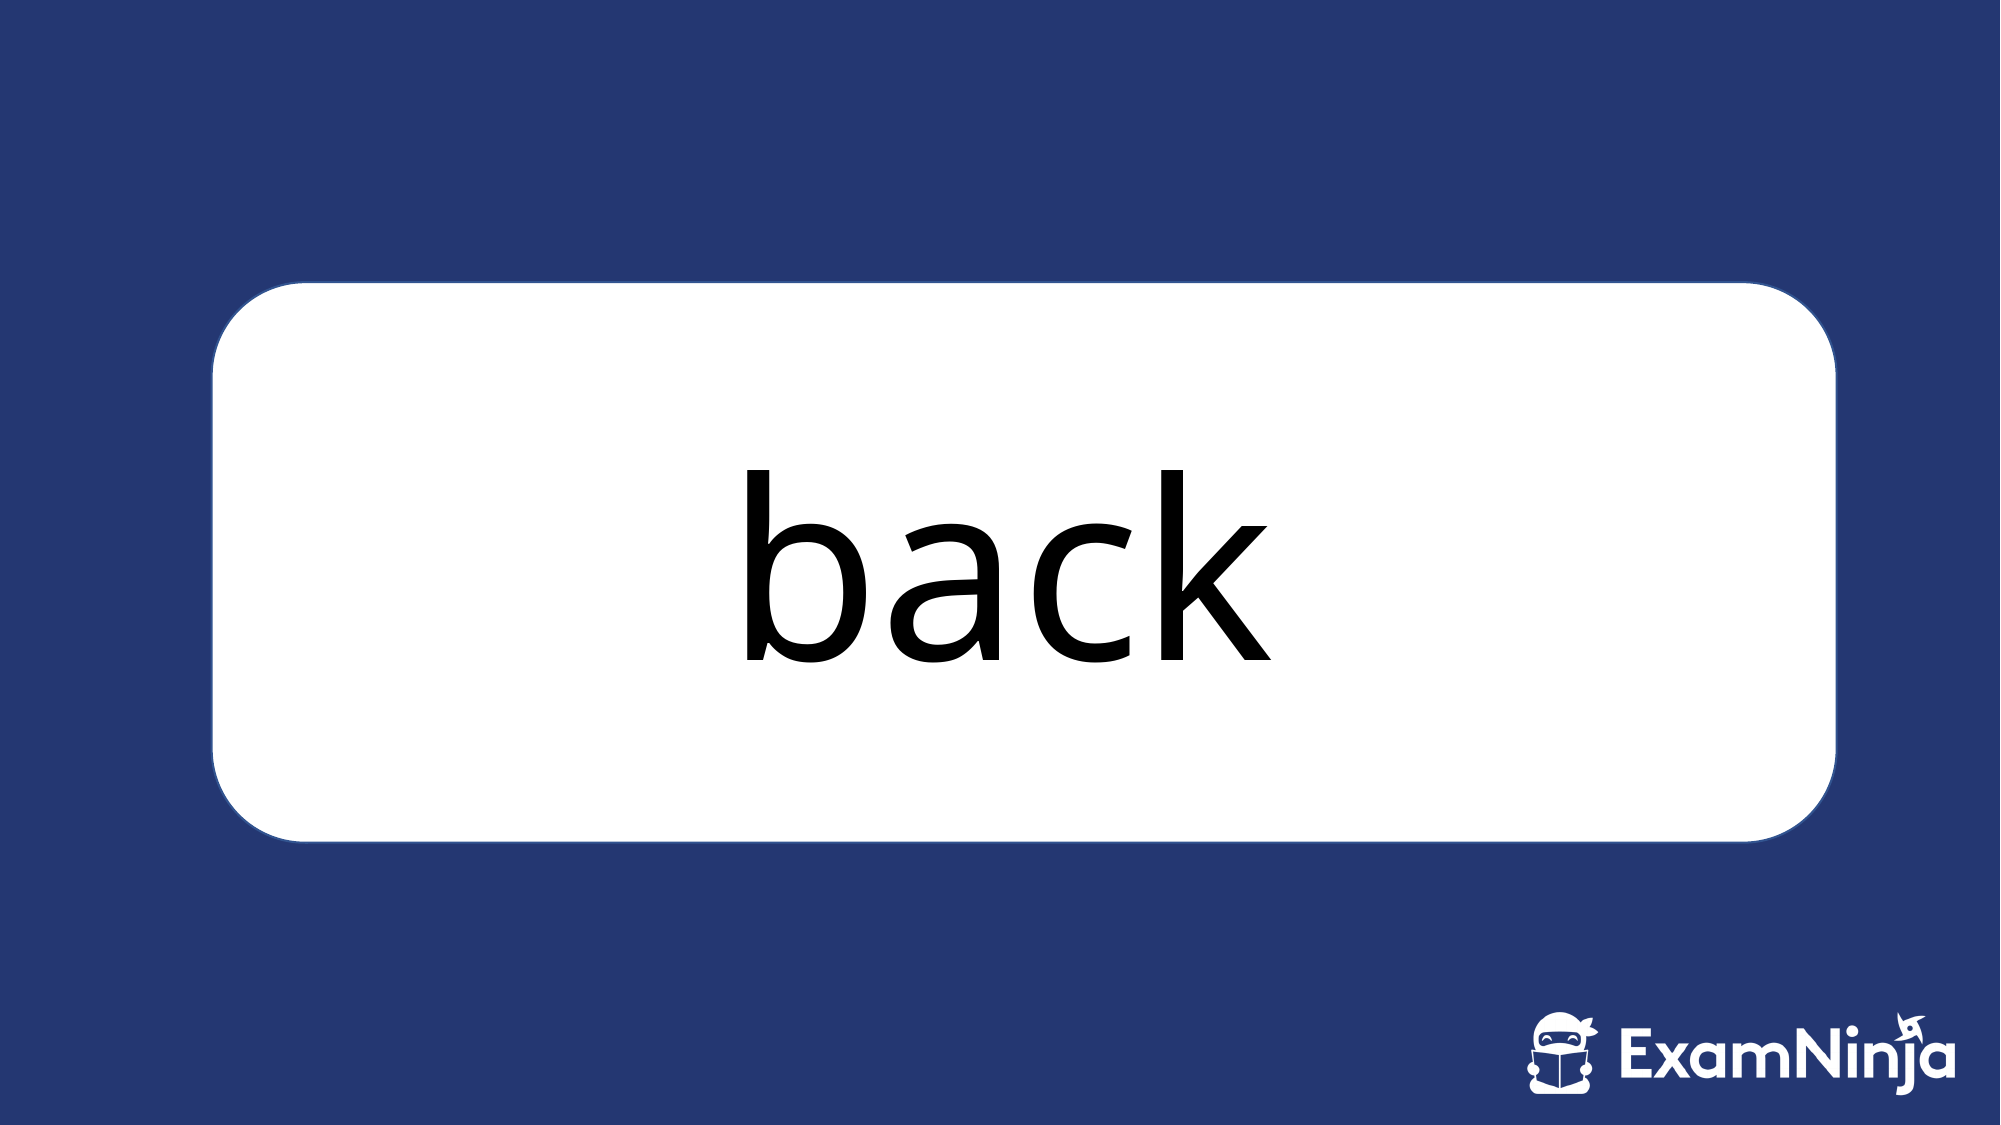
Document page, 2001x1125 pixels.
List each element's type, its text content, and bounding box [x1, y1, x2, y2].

picture [1501, 1003, 1979, 1102]
text_box back [143, 403, 1857, 719]
text_box [210, 281, 1838, 403]
text_box [210, 719, 1838, 844]
